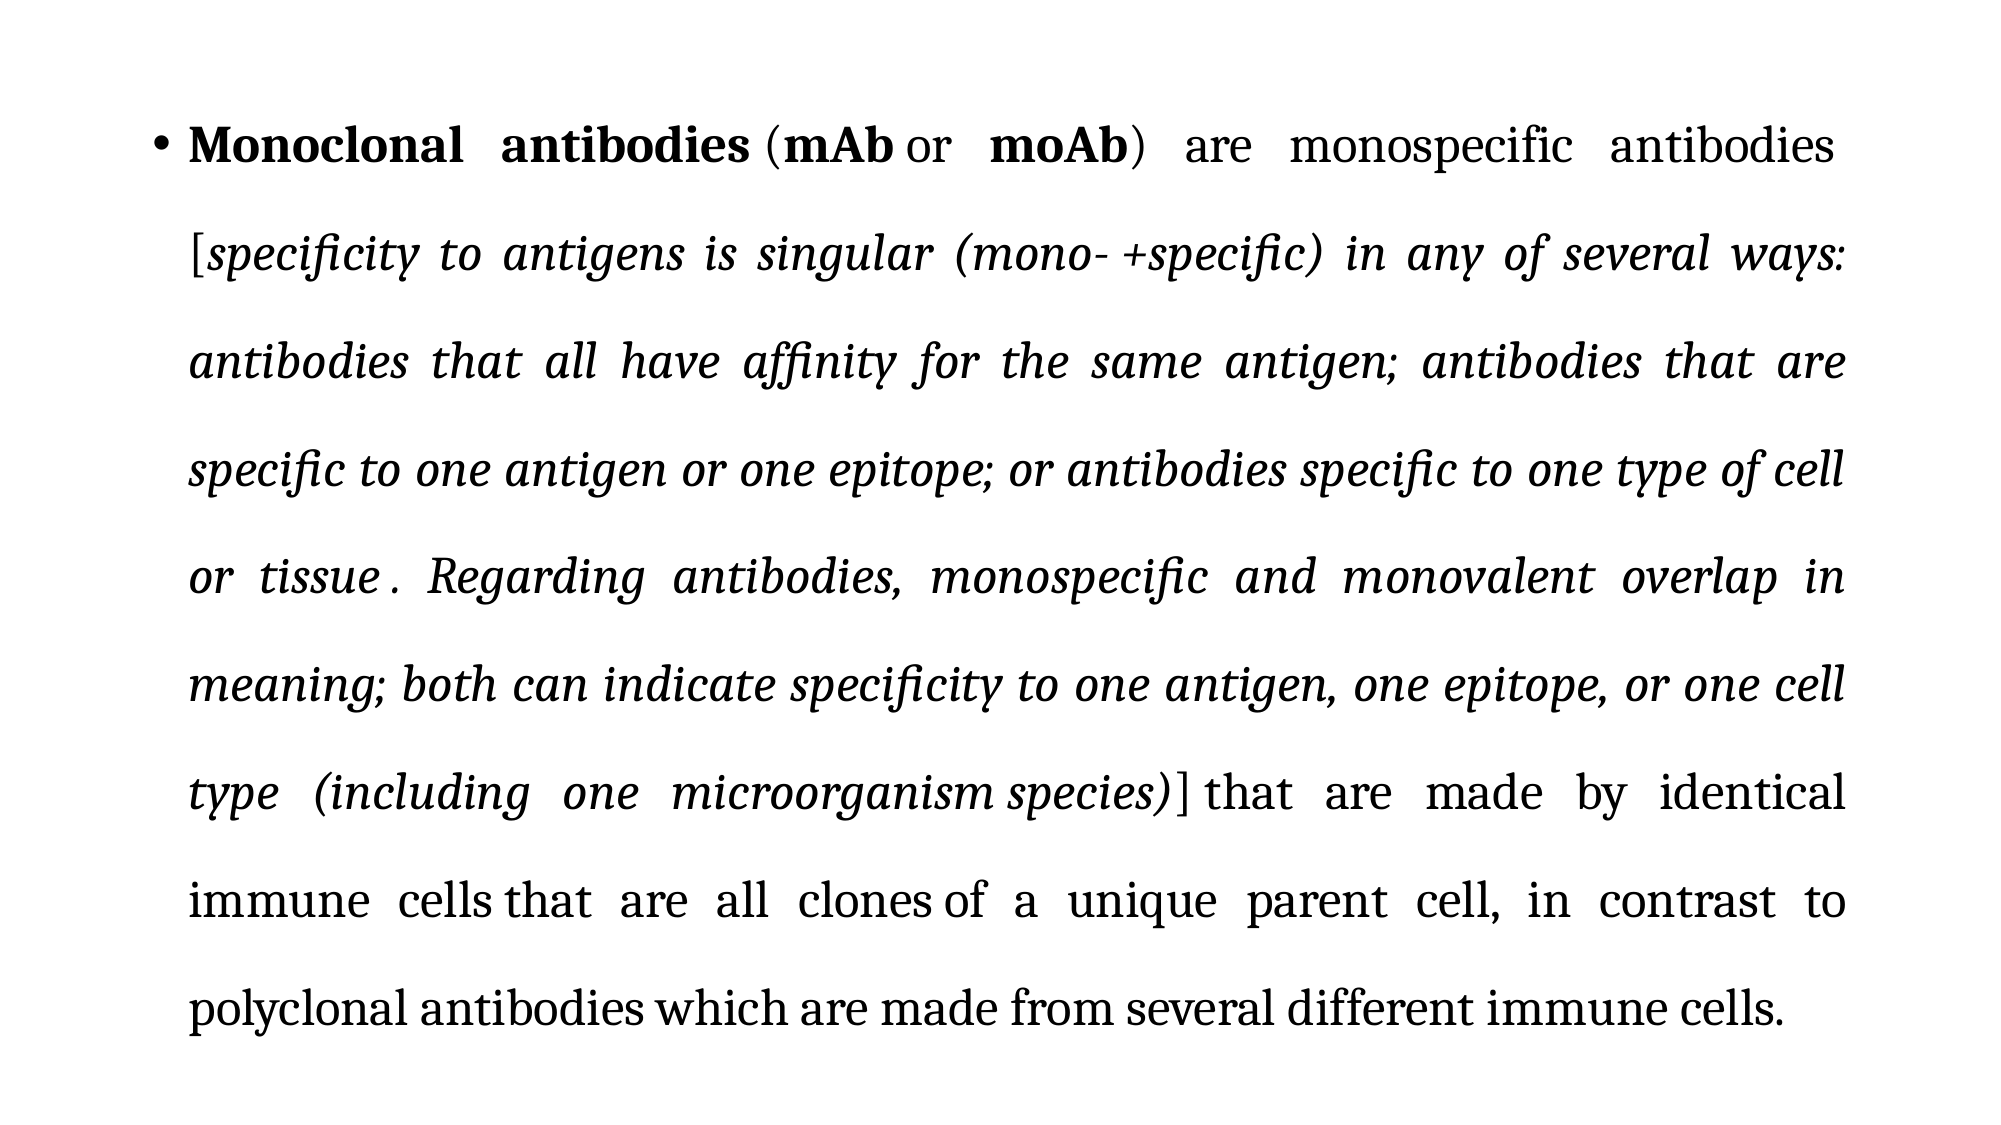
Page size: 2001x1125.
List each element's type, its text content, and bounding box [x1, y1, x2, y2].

list Monoclonal antibodies (mAb or moAb) are monospecific antibodies [specificity to antigens is singular (mono- +specific) in any of several ways: antibodies that all have affinity for the same antigen; antibodies that are specific to one antigen or one epitope; or antibodies specific to one type of cell or tissue . Regarding antibodies, monospecific and monovalent overlap in meaning; both can indicate specificity to one antigen, one epitope, or one cell type (including one microorganism species)] that are made by identical immune cells that are all clones of a unique parent cell, in contrast to polyclonal antibodies which are made from several different immune cells. [137, 58, 1863, 1064]
